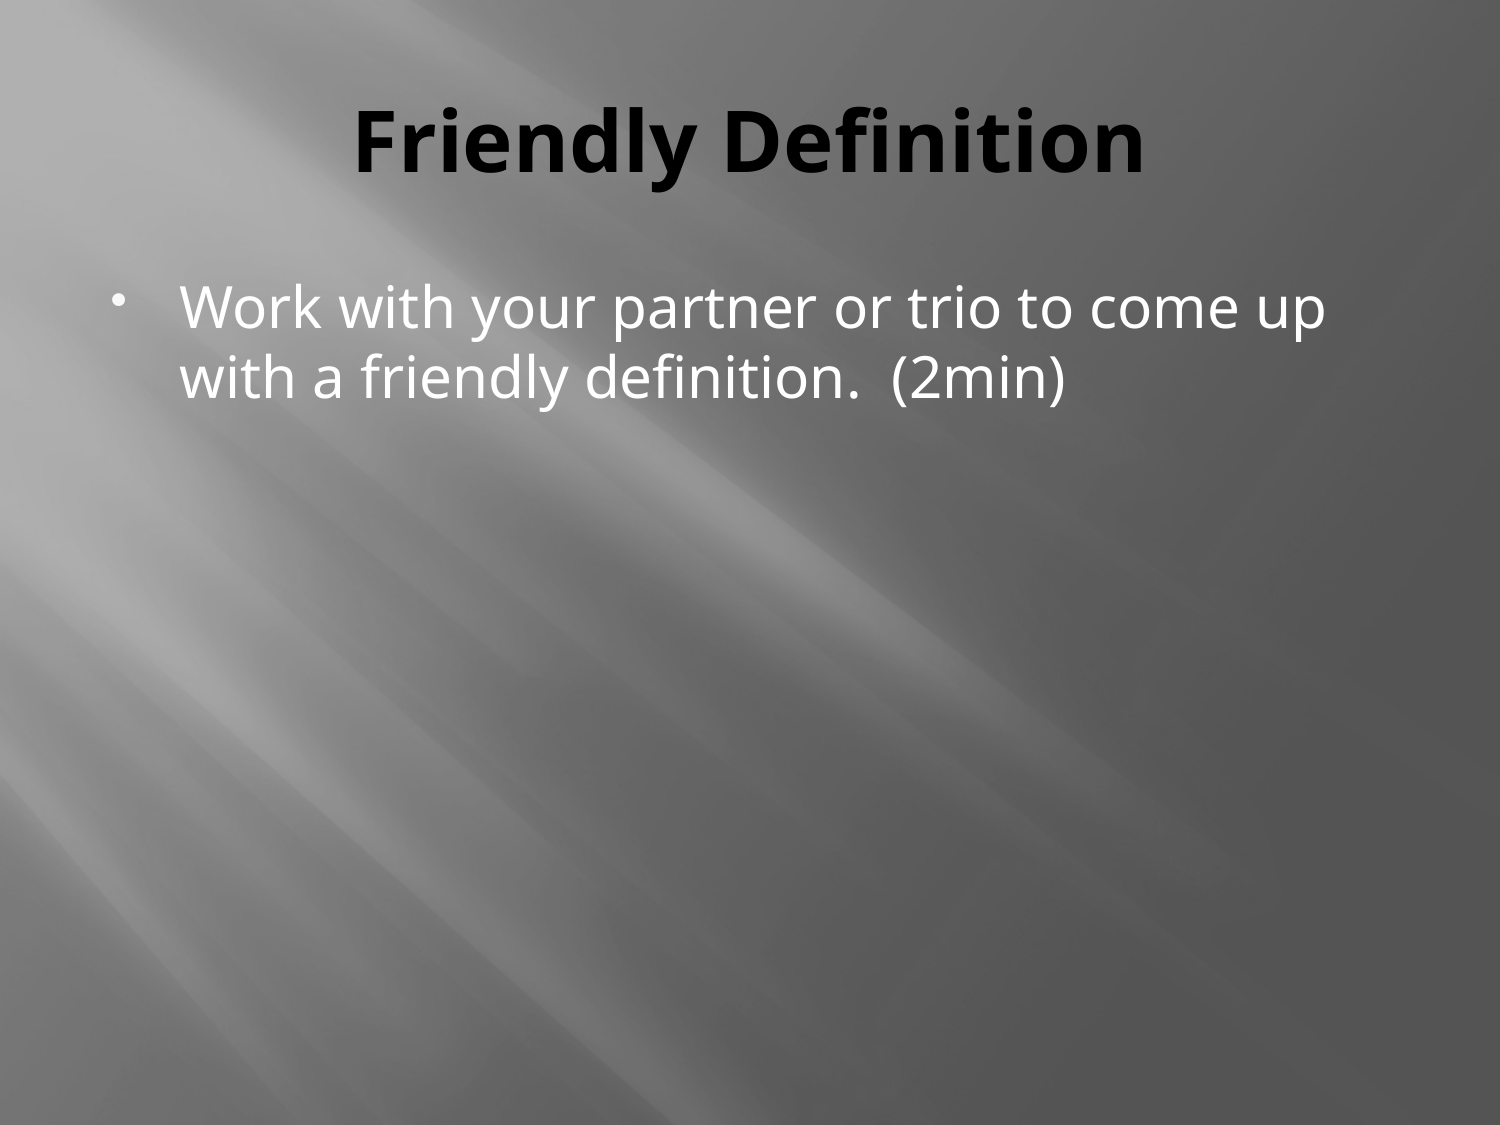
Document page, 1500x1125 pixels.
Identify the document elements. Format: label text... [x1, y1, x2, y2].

list Work with your partner or trio to come up with a friendly definition. (2min) [75, 262, 1425, 1035]
title Friendly Definition [75, 45, 1425, 233]
